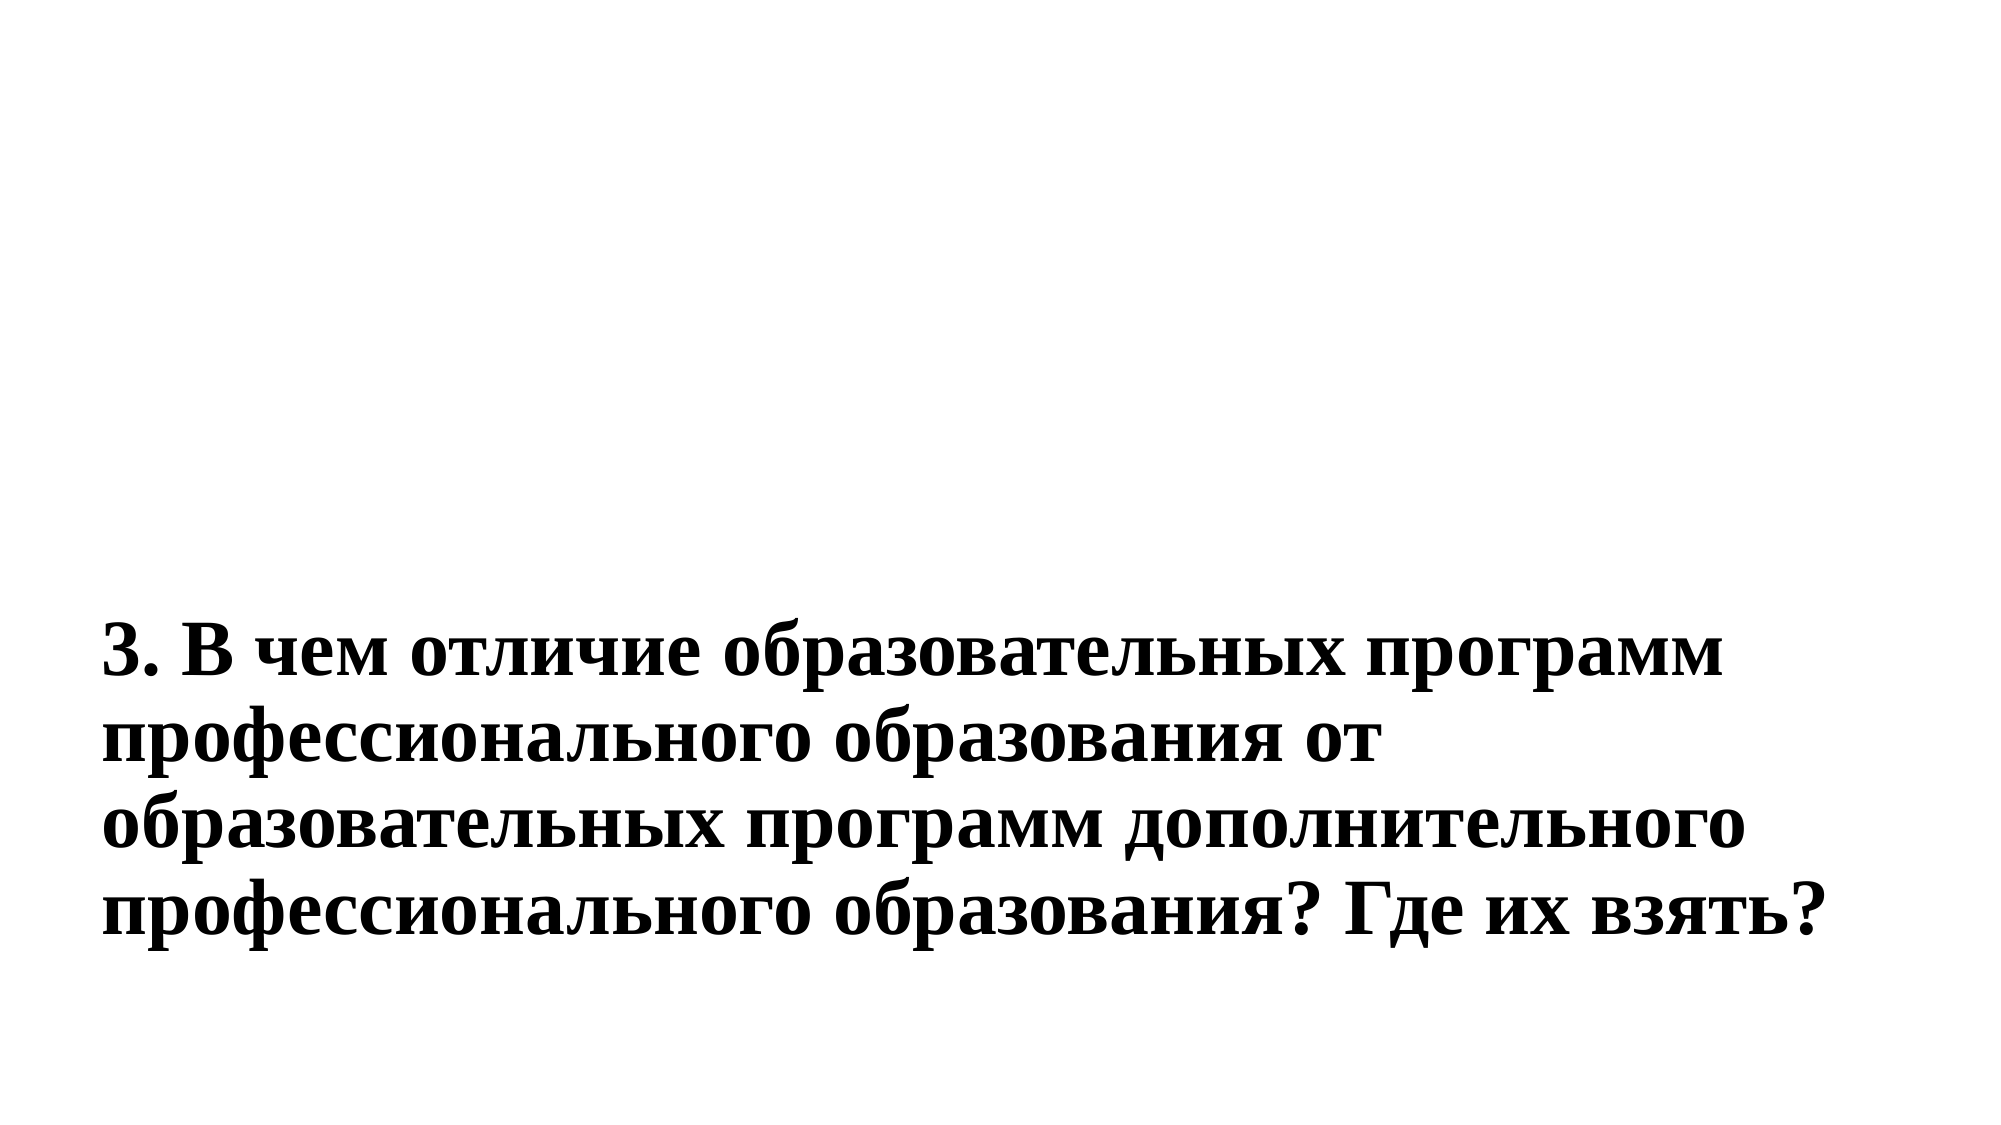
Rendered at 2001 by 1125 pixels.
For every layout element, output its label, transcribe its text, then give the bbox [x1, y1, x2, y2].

title 3. В чем отличие образовательных программ профессионального образования от образовательных программ дополнительного профессионального образования? Где их взять? [86, 541, 1912, 1017]
